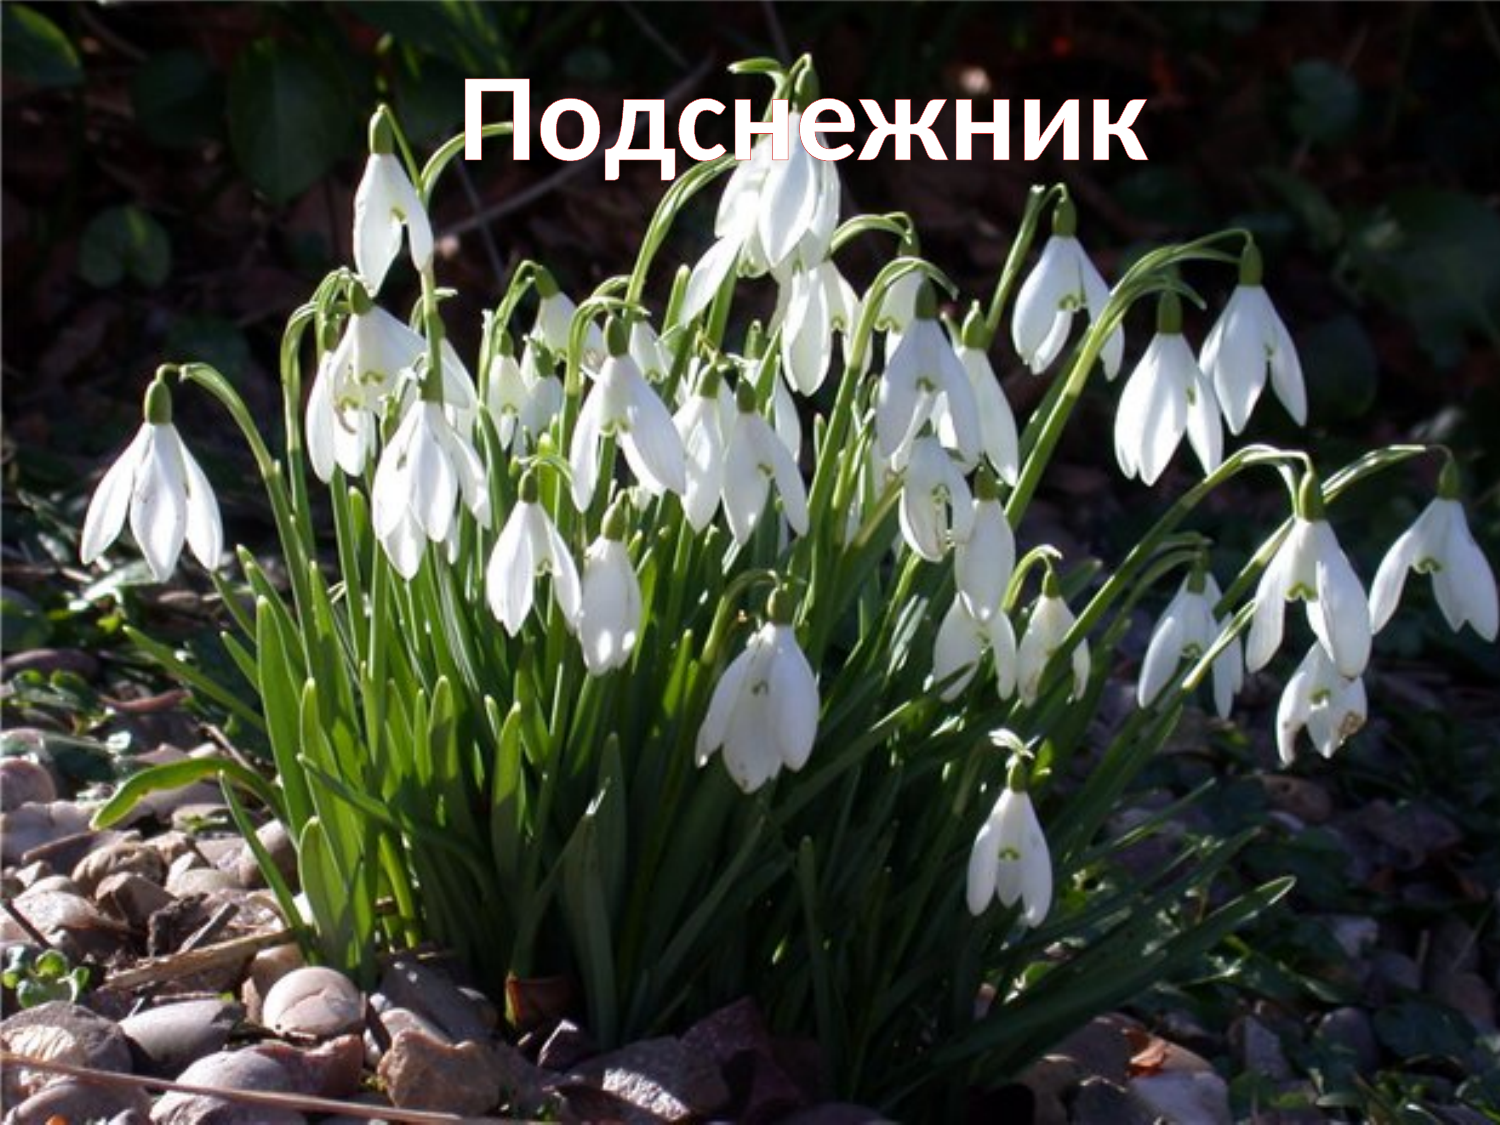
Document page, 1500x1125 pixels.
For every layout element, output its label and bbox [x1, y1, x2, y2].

list [0, 0, 1500, 1125]
